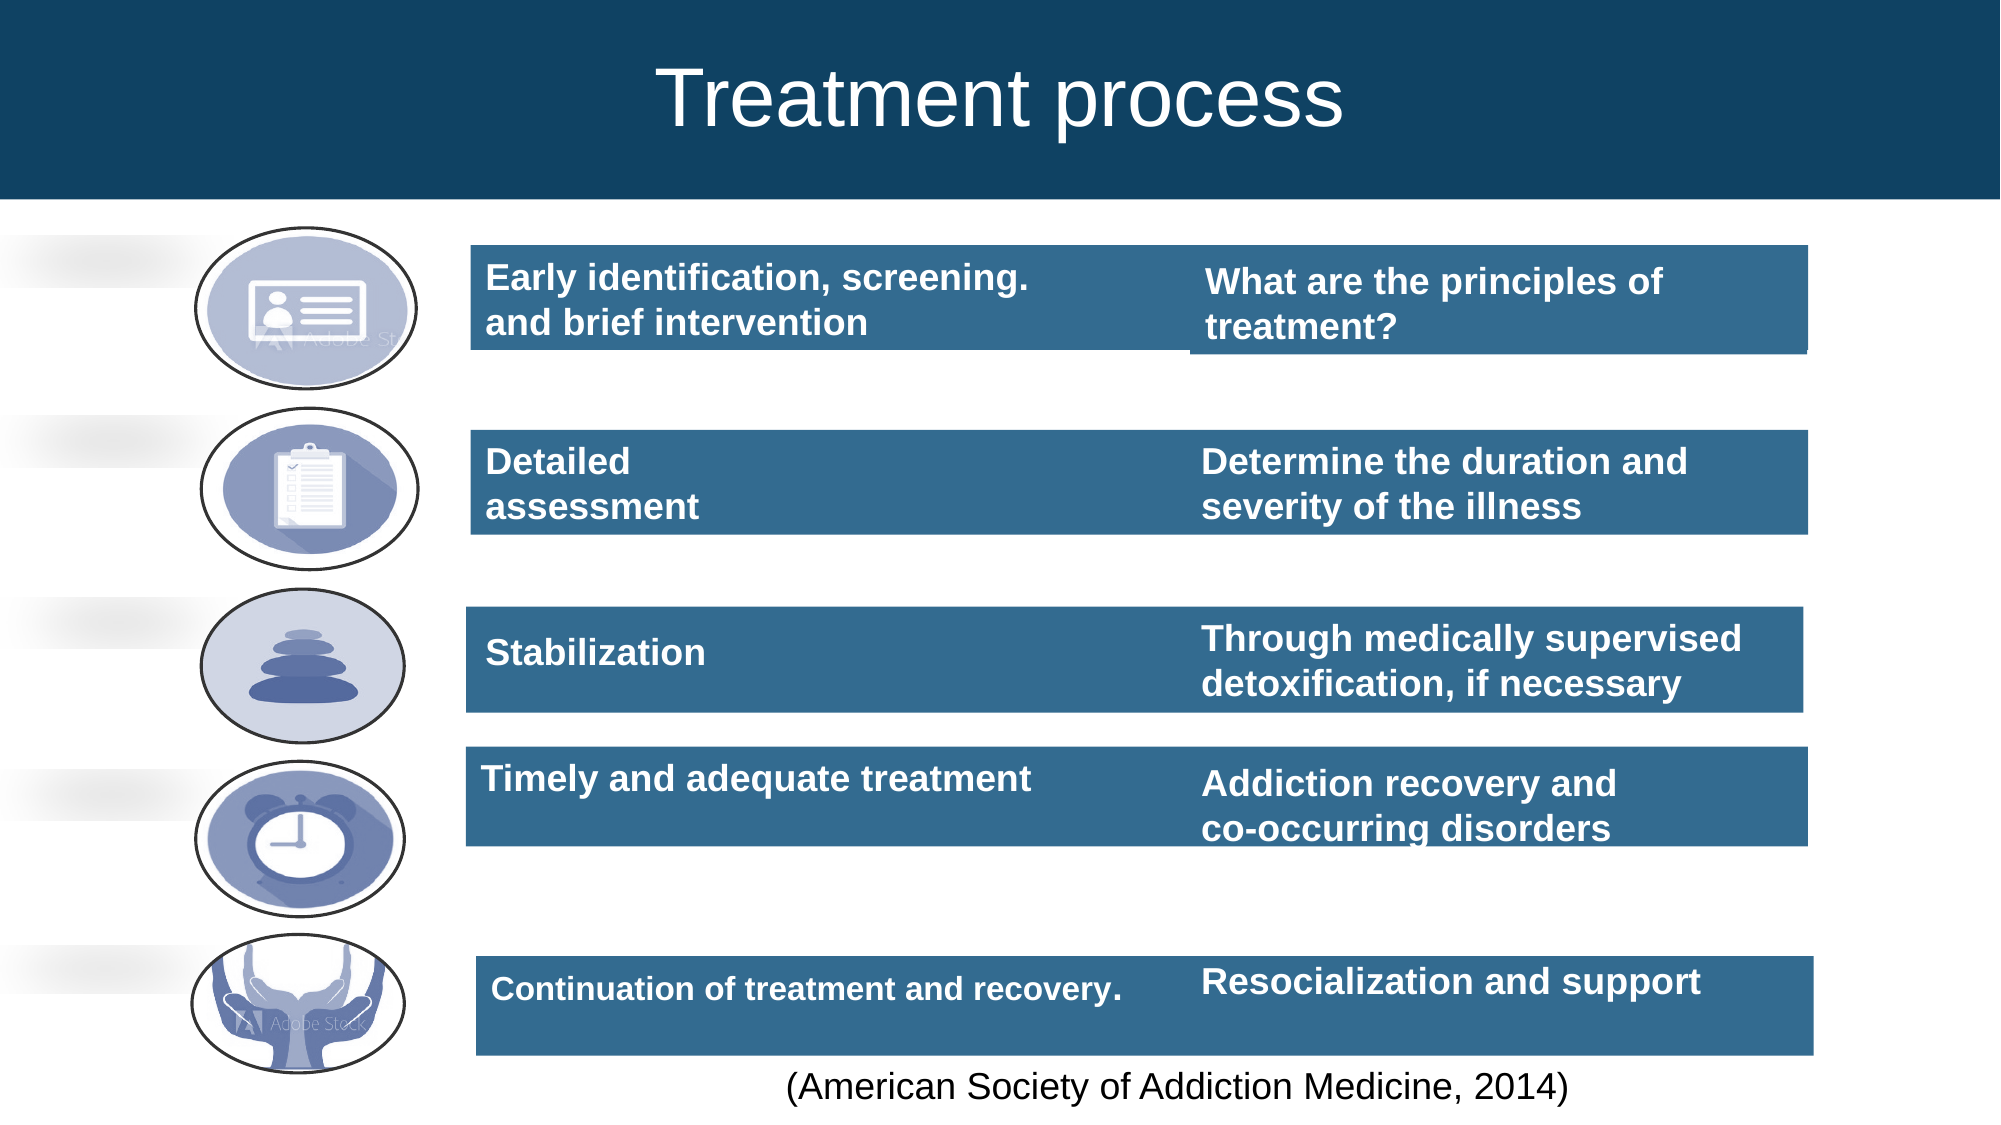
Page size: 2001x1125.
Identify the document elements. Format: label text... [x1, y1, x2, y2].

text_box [191, 227, 1814, 1073]
text_box Treatment process [0, 0, 2000, 200]
text_box (American Society of Addiction Medicine, 2014) [770, 1054, 2000, 1115]
